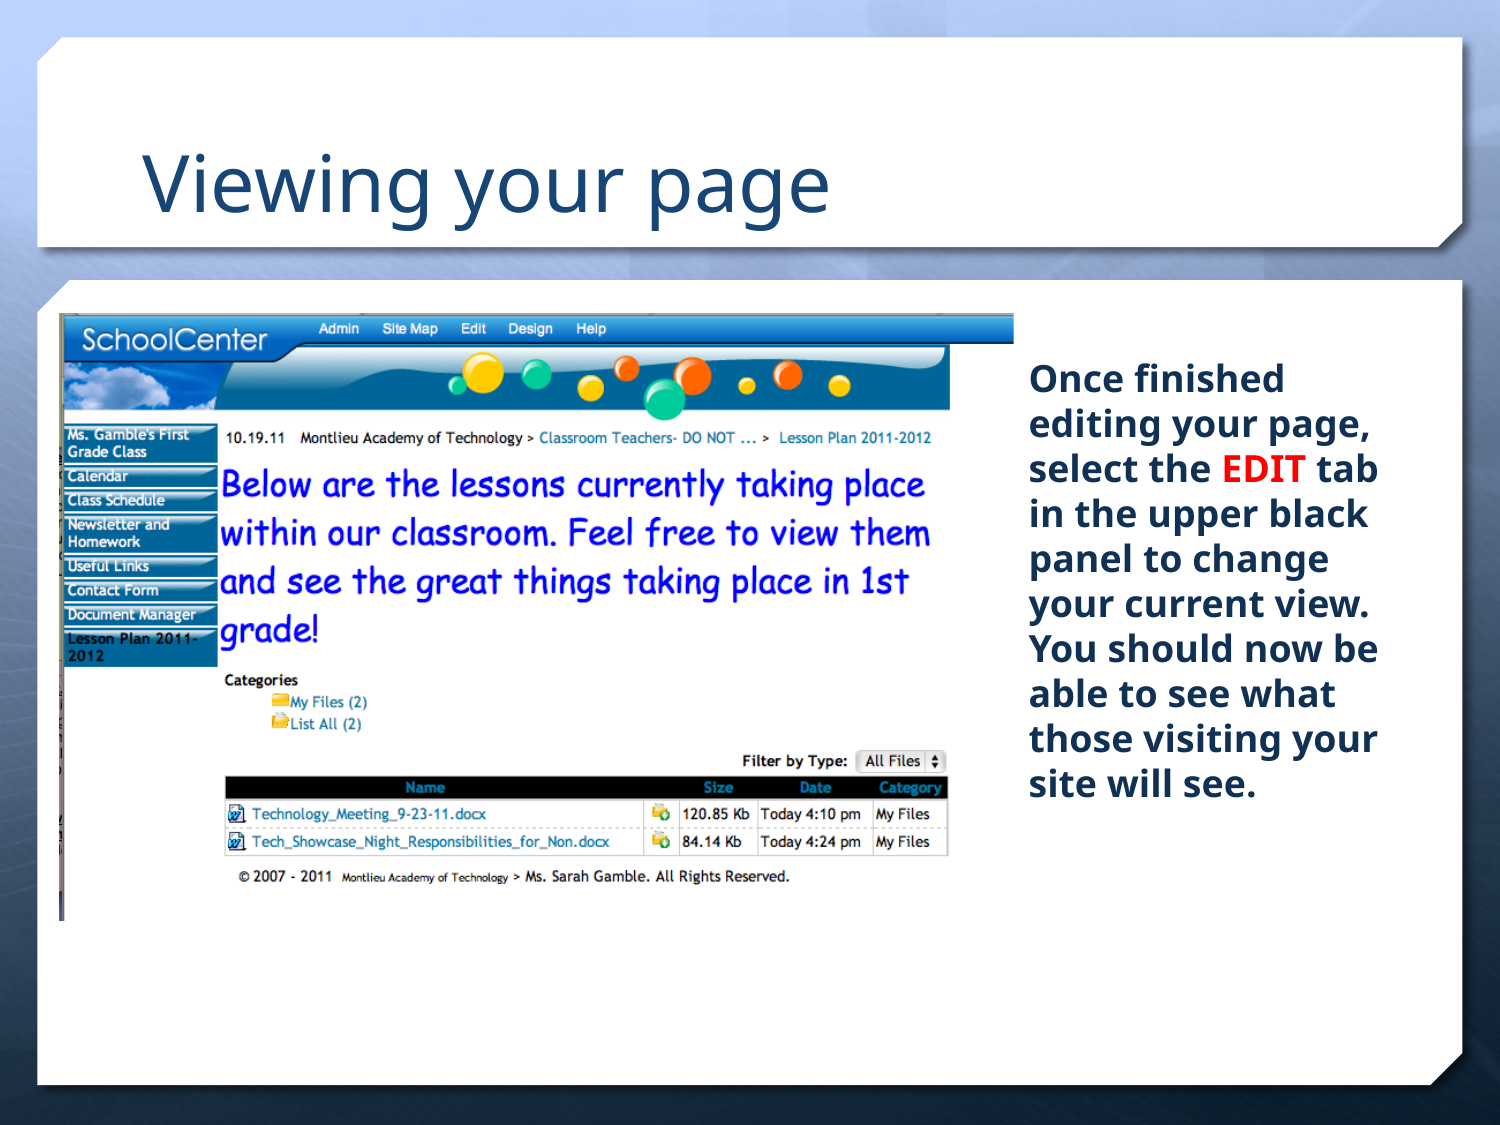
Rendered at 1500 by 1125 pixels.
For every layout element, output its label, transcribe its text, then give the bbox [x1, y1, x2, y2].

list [58, 313, 1015, 922]
title Viewing your page [127, 48, 1372, 236]
text_box Once finished editing your page, select the EDIT tab in the upper black panel to change your current view. You should now be able to see what those visiting your site will see. [1046, 347, 1420, 812]
